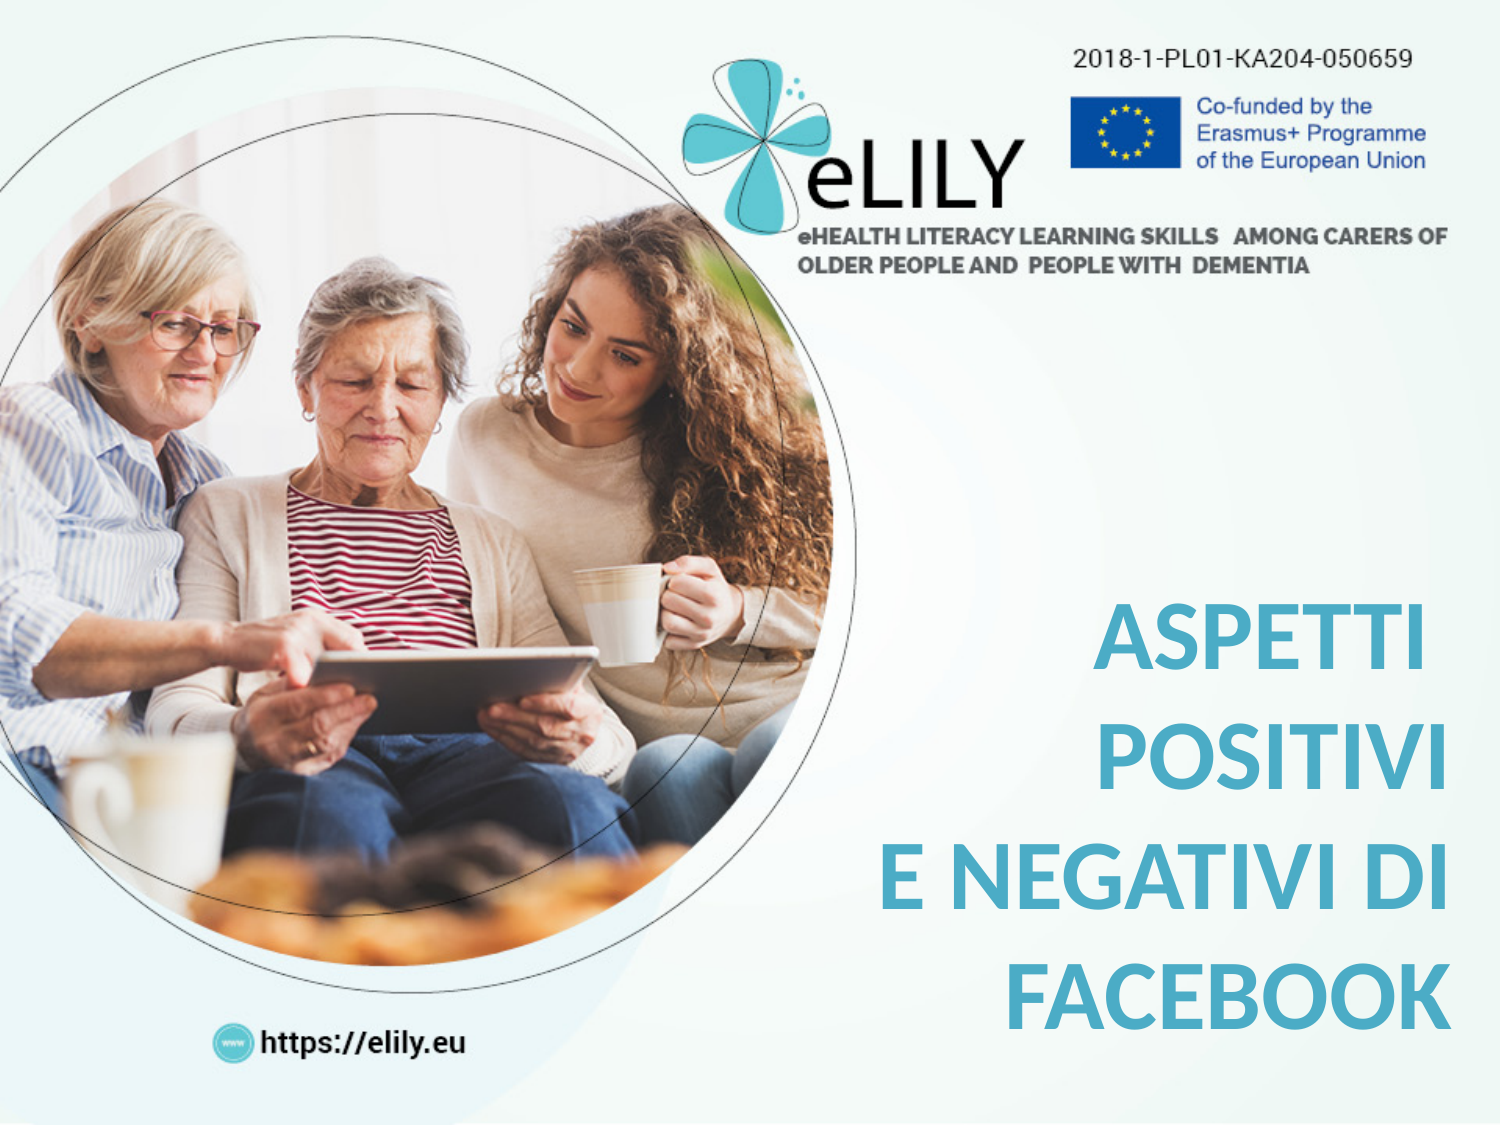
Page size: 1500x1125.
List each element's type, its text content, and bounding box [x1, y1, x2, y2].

picture [0, 0, 1500, 1125]
text_box Aspetti positivi e negativi di facebook [596, 562, 1467, 1057]
